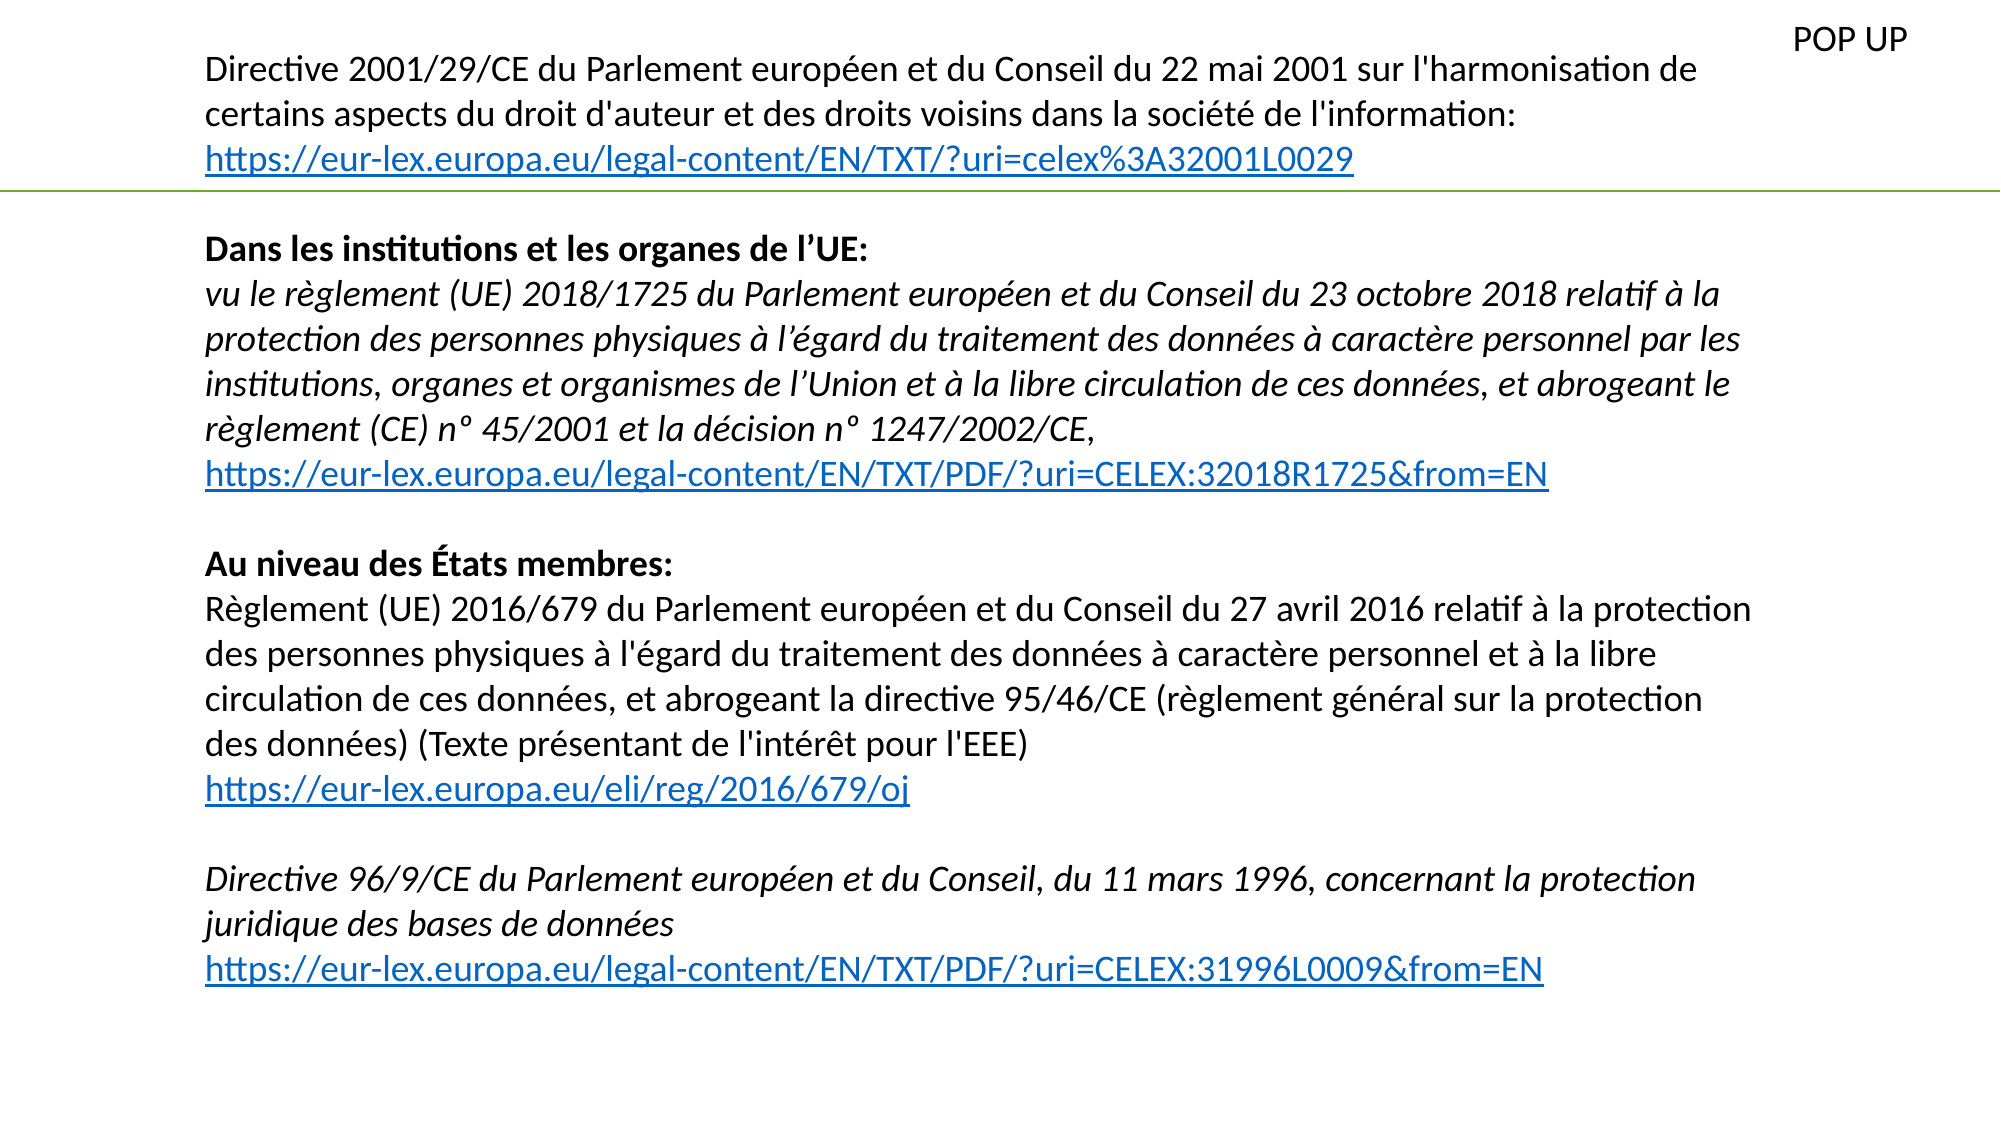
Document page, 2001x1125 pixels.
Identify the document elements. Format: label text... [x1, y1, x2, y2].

text_box Directive 2001/29/CE du Parlement européen et du Conseil du 22 mai 2001 sur l'harmonisation de certains aspects du droit d'auteur et des droits voisins dans la société de l'information: https://eur-lex.europa.eu/legal-content/EN/TXT/?uri=celex%3A32001L0029 Dans les institutions et les organes de l’UE: vu le règlement (UE) 2018/1725 du Parlement européen et du Conseil du 23 octobre 2018 relatif à la protection des personnes physiques à l’égard du traitement des données à caractère personnel par les institutions, organes et organismes de l’Union et à la libre circulation de ces données, et abrogeant le règlement (CE) nº 45/2001 et la décision nº 1247/2002/CE, https://eur-lex.europa.eu/legal-content/EN/TXT/PDF/?uri=CELEX:32018R1725&from=EN Au niveau des États membres: Règlement (UE) 2016/679 du Parlement européen et du Conseil du 27 avril 2016 relatif à la protection des personnes physiques à l'égard du traitement des données à caractère personnel et à la libre circulation de ces données, et abrogeant la directive 95/46/CE (règlement général sur la protection des données) (Texte présentant de l'intérêt pour l'EEE) https://eur-lex.europa.eu/eli/reg/2016/679/oj Directive 96/9/CE du Parlement européen et du Conseil, du 11 mars 1996, concernant la protection juridique des bases de données https://eur-lex.europa.eu/legal-content/EN/TXT/PDF/?uri=CELEX:31996L0009&from=EN [190, 37, 1776, 1042]
text_box POP UP [1778, 6, 1923, 67]
